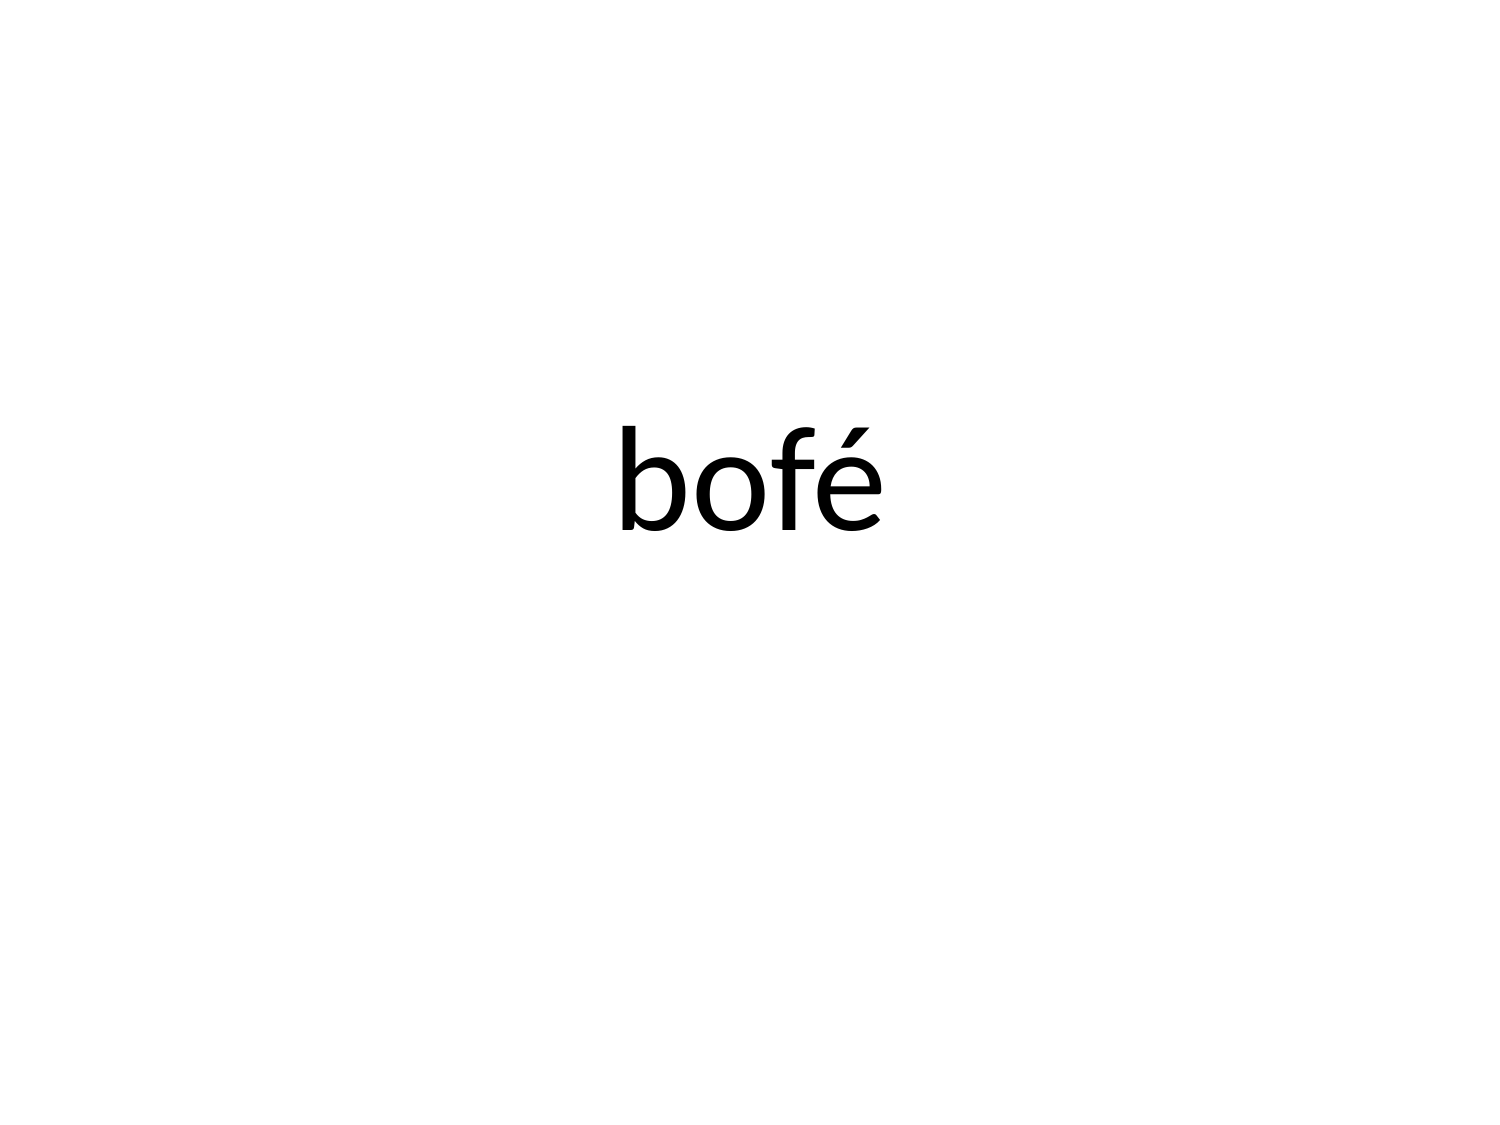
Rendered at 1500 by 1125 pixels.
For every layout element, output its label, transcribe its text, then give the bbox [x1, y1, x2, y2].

title bofé [112, 349, 1388, 591]
